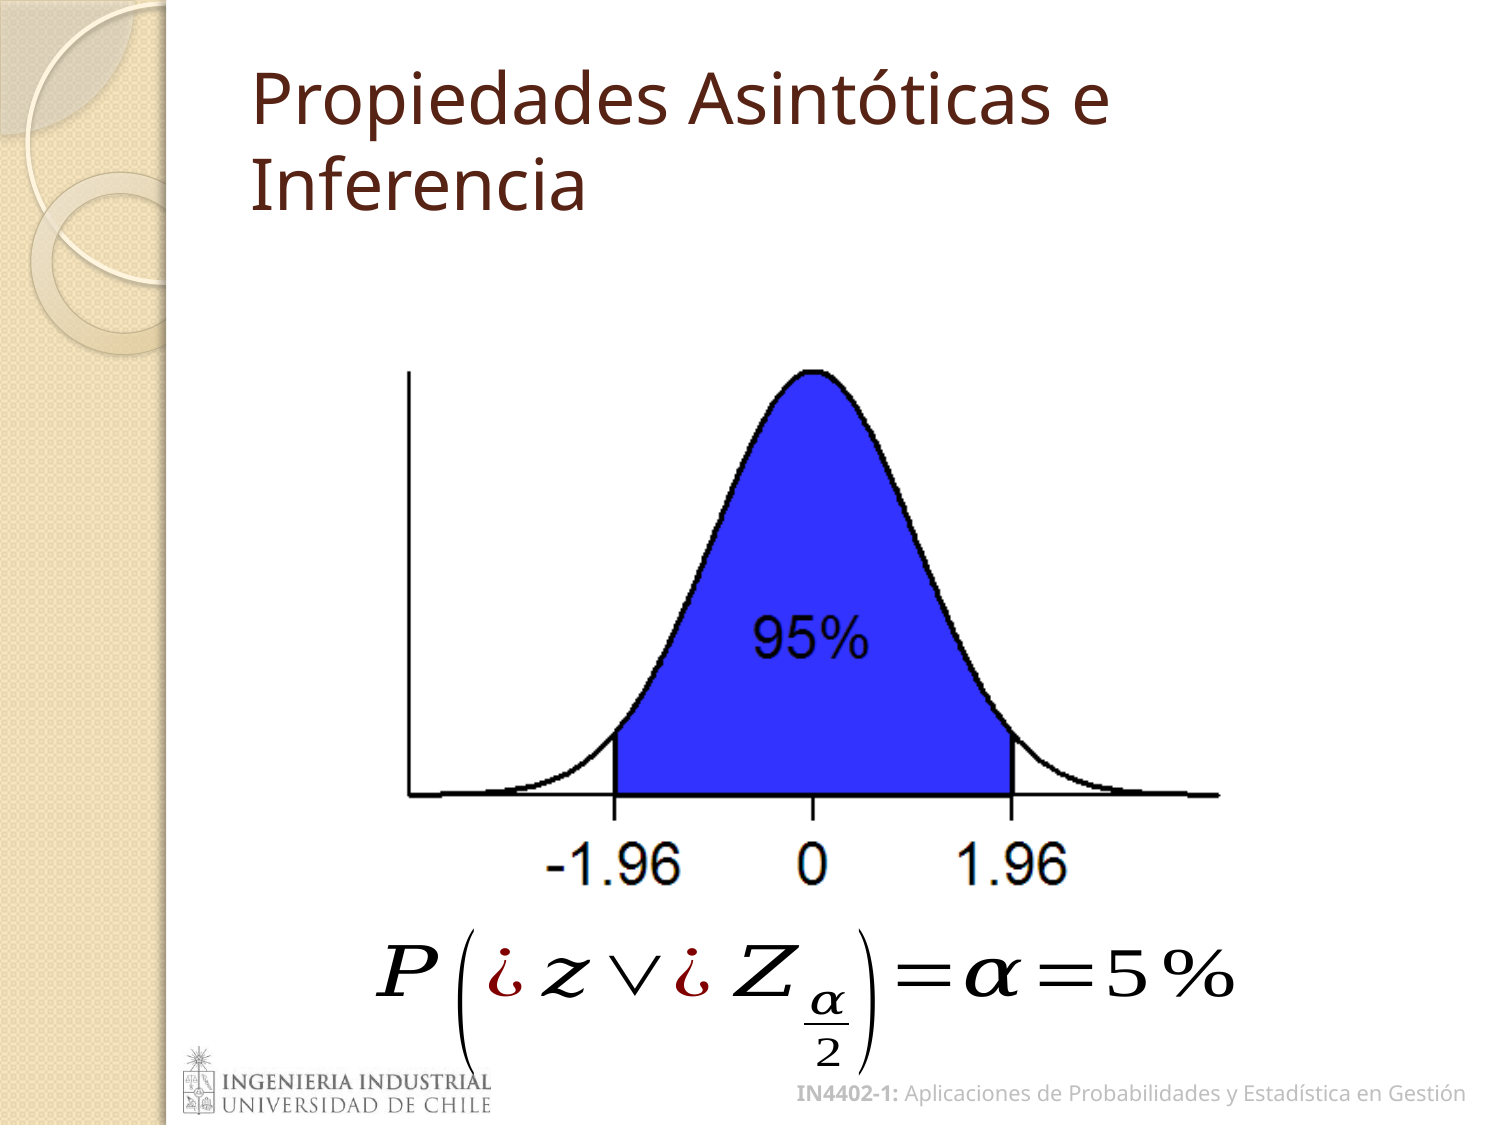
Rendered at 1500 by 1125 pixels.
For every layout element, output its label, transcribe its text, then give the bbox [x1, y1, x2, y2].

picture [371, 349, 1240, 929]
title Propiedades Asintóticas e Inferencia [235, 45, 1466, 233]
picture [183, 1046, 491, 1115]
